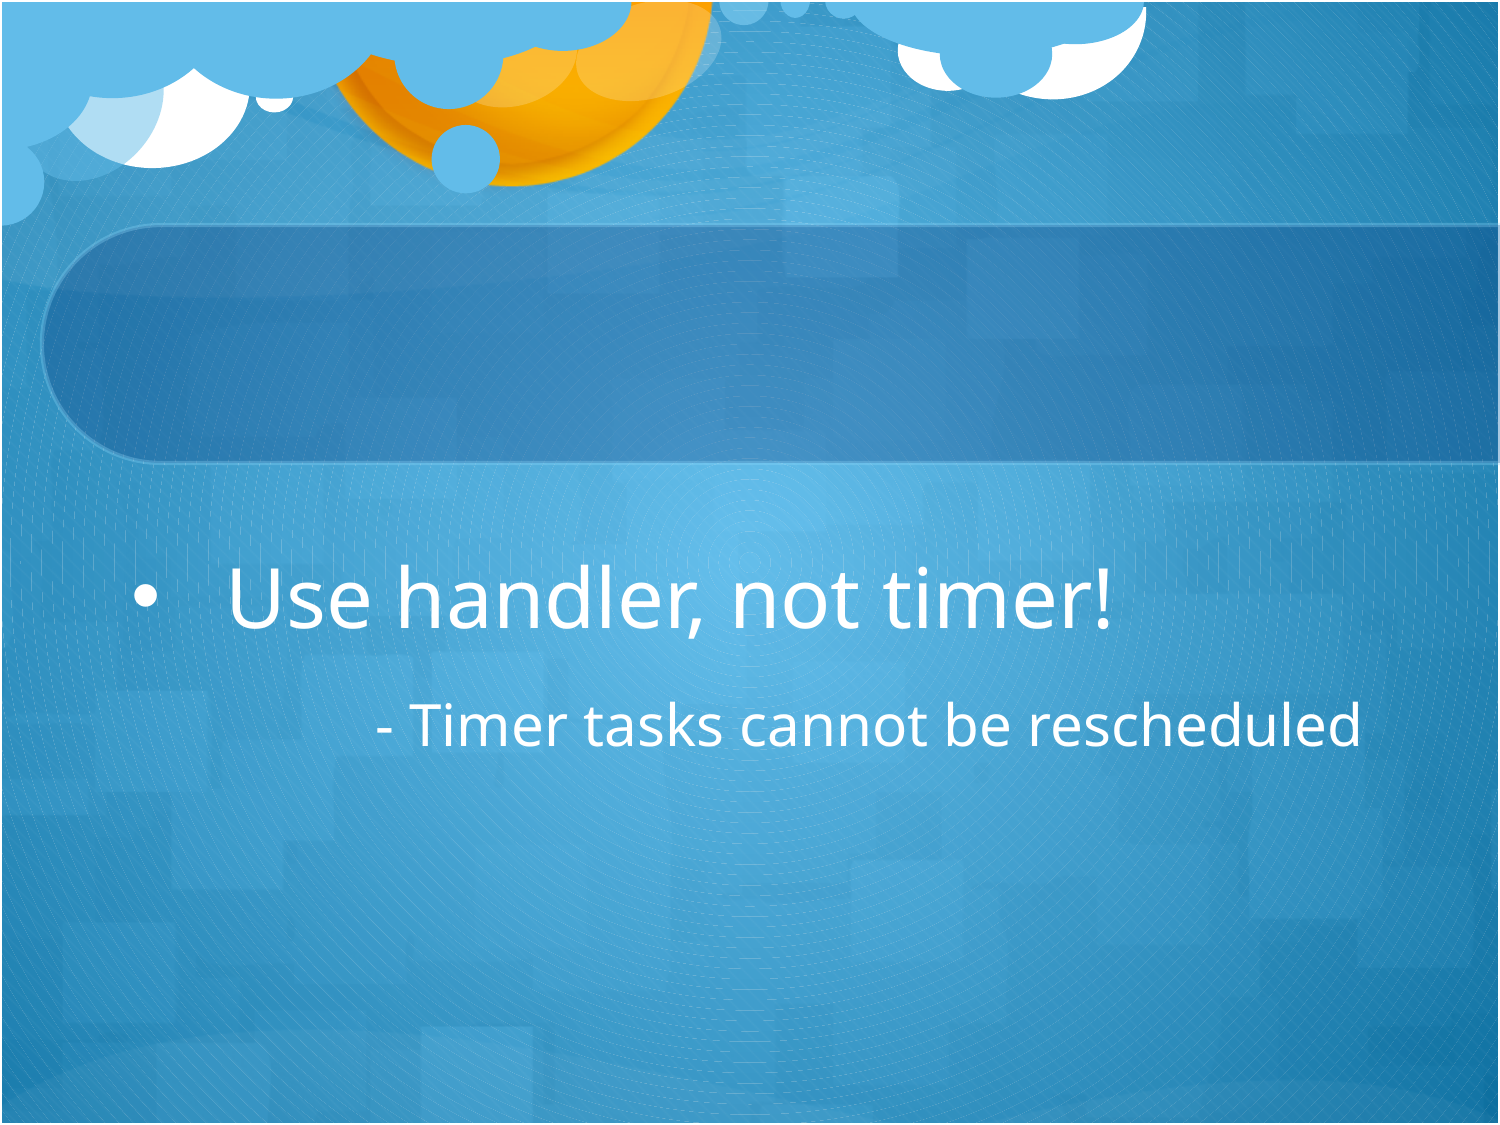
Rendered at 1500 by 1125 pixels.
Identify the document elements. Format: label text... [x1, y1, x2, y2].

picture [44, 228, 1497, 460]
title Use handler, not timer! - Timer tasks cannot be rescheduled [116, 473, 1383, 817]
picture [2, 2, 1498, 1123]
